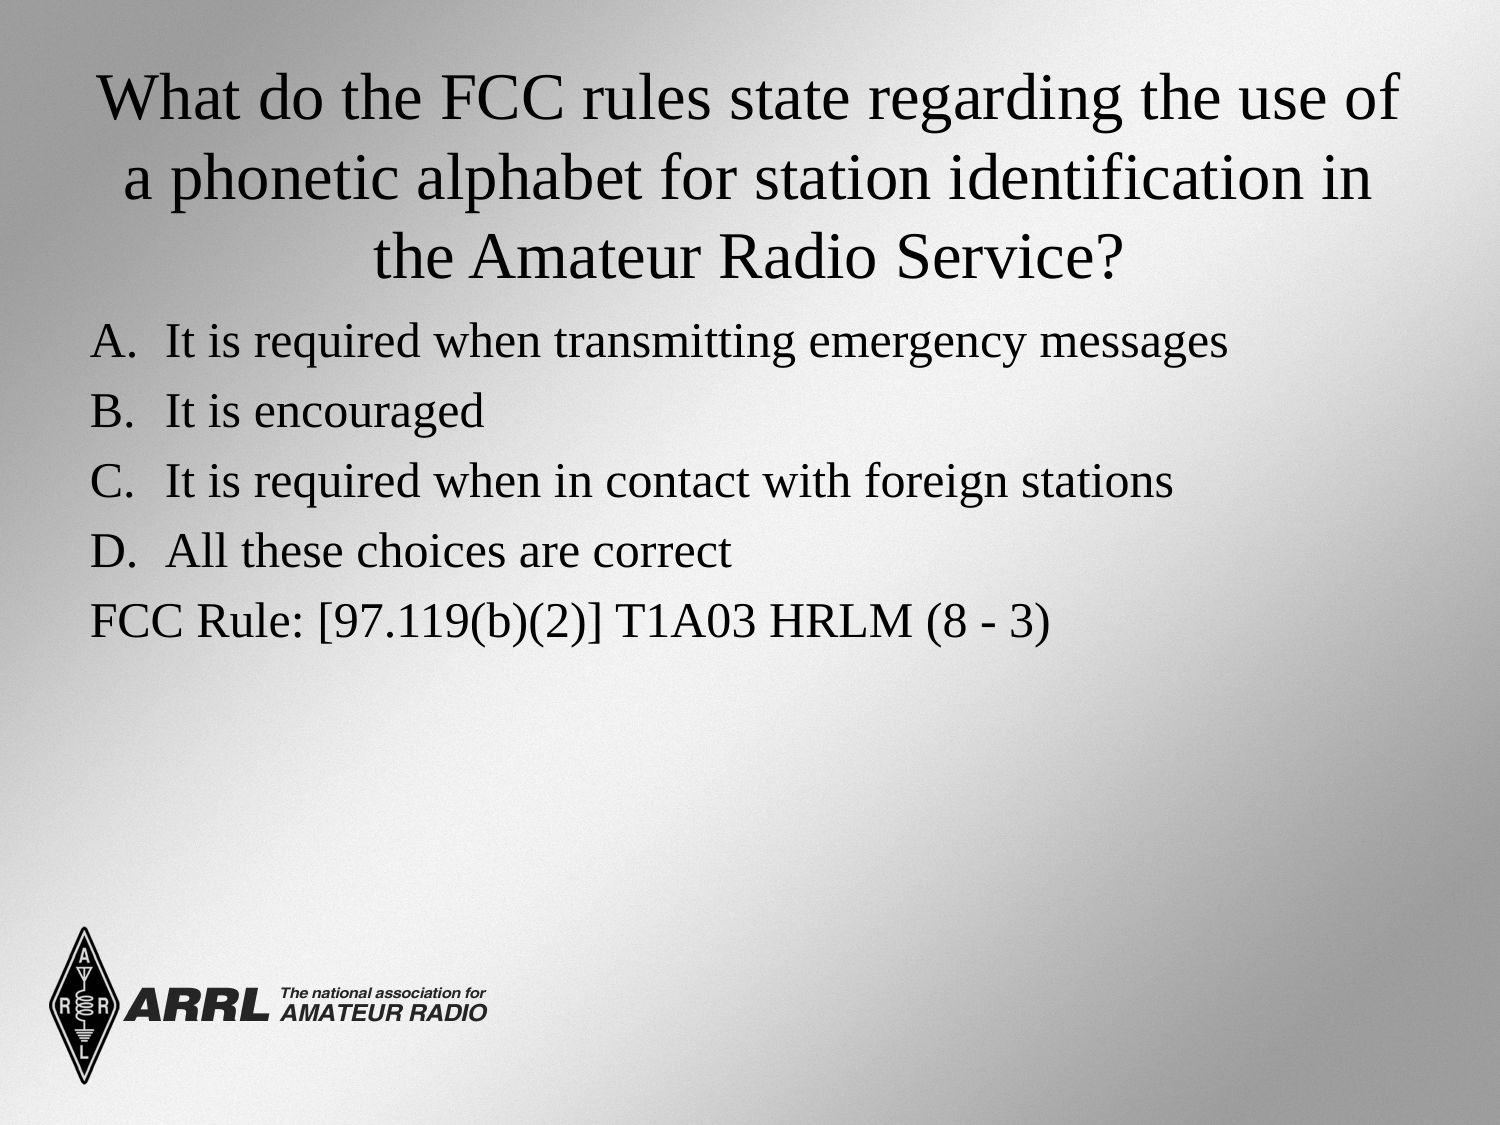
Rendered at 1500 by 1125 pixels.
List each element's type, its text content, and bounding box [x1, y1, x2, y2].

picture [0, 0, 1500, 1125]
list It is required when transmitting emergency messages It is encouraged It is required when in contact with foreign stations All these choices are correct FCC Rule: [97.119(b)(2)] T1A03 HRLM (8 - 3) [75, 299, 1425, 1005]
title What do the FCC rules state regarding the use of a phonetic alphabet for station identification in the Amateur Radio Service? [75, 45, 1425, 233]
